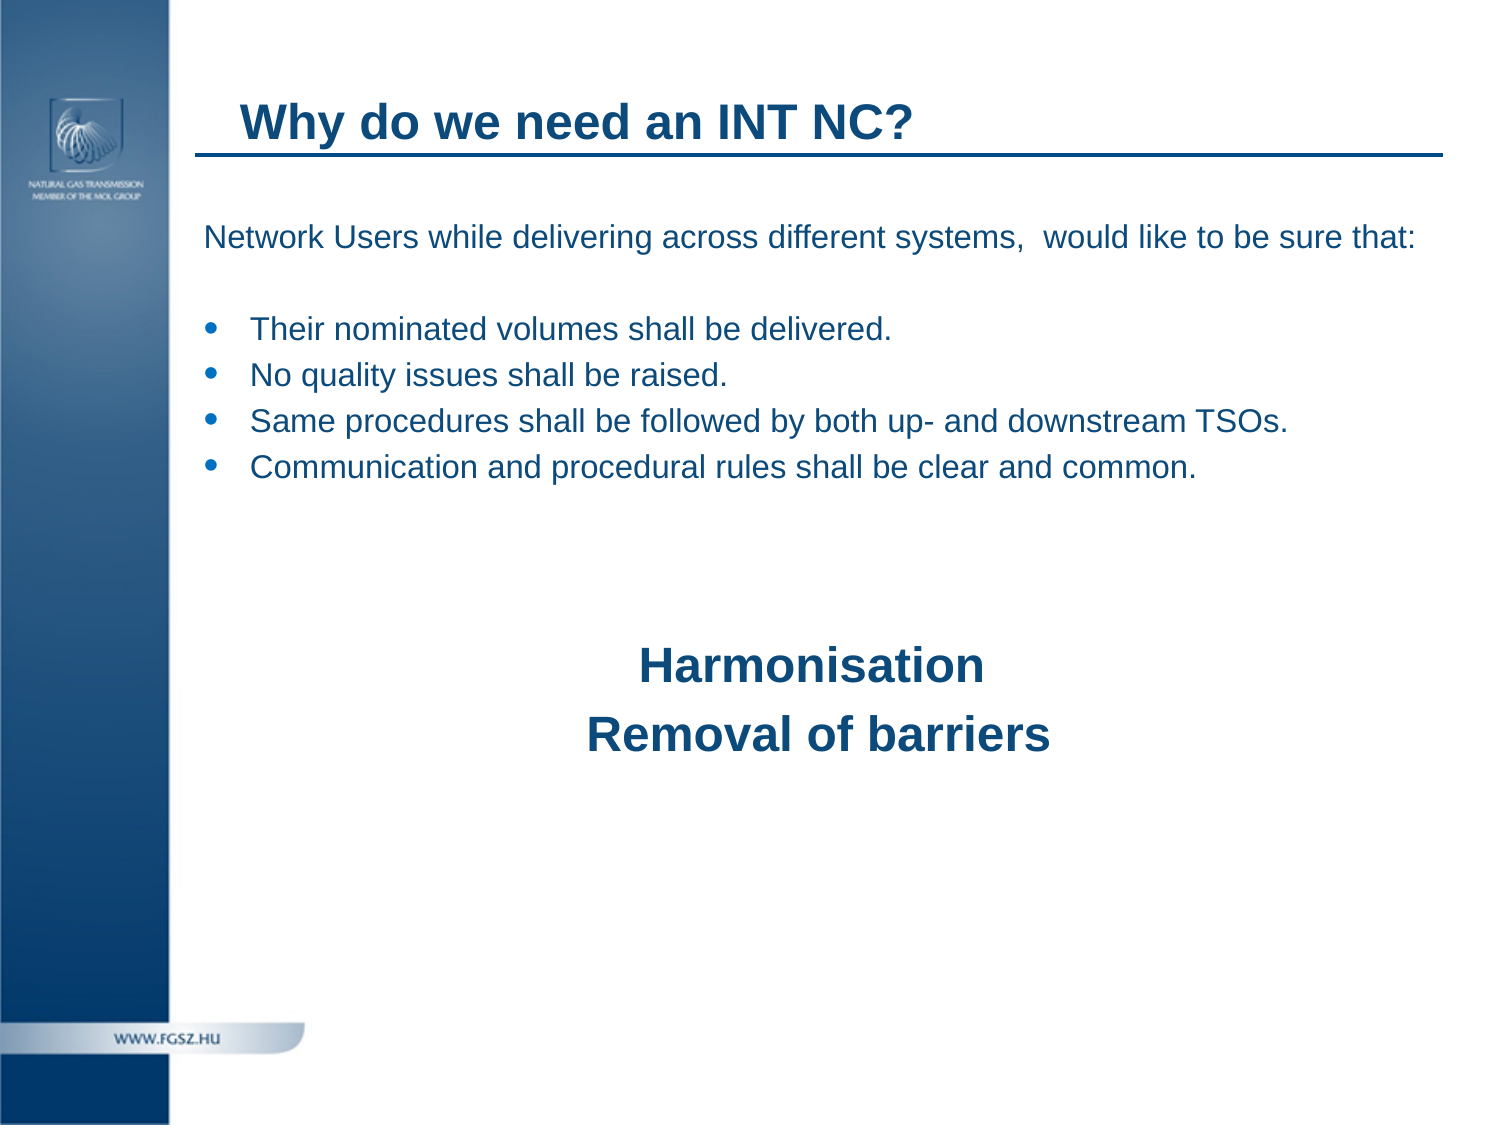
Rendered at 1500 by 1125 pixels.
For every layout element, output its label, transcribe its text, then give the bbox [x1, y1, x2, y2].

subtitle Network Users while delivering across different systems, would like to be sure that: Their nominated volumes shall be delivered. No quality issues shall be raised. Same procedures shall be followed by both up- and downstream TSOs. Communication and procedural rules shall be clear and common. Harmonisation Removal of barriers [188, 208, 1450, 776]
title Why do we need an INT NC? [194, 54, 1459, 185]
picture [0, 0, 1500, 1125]
